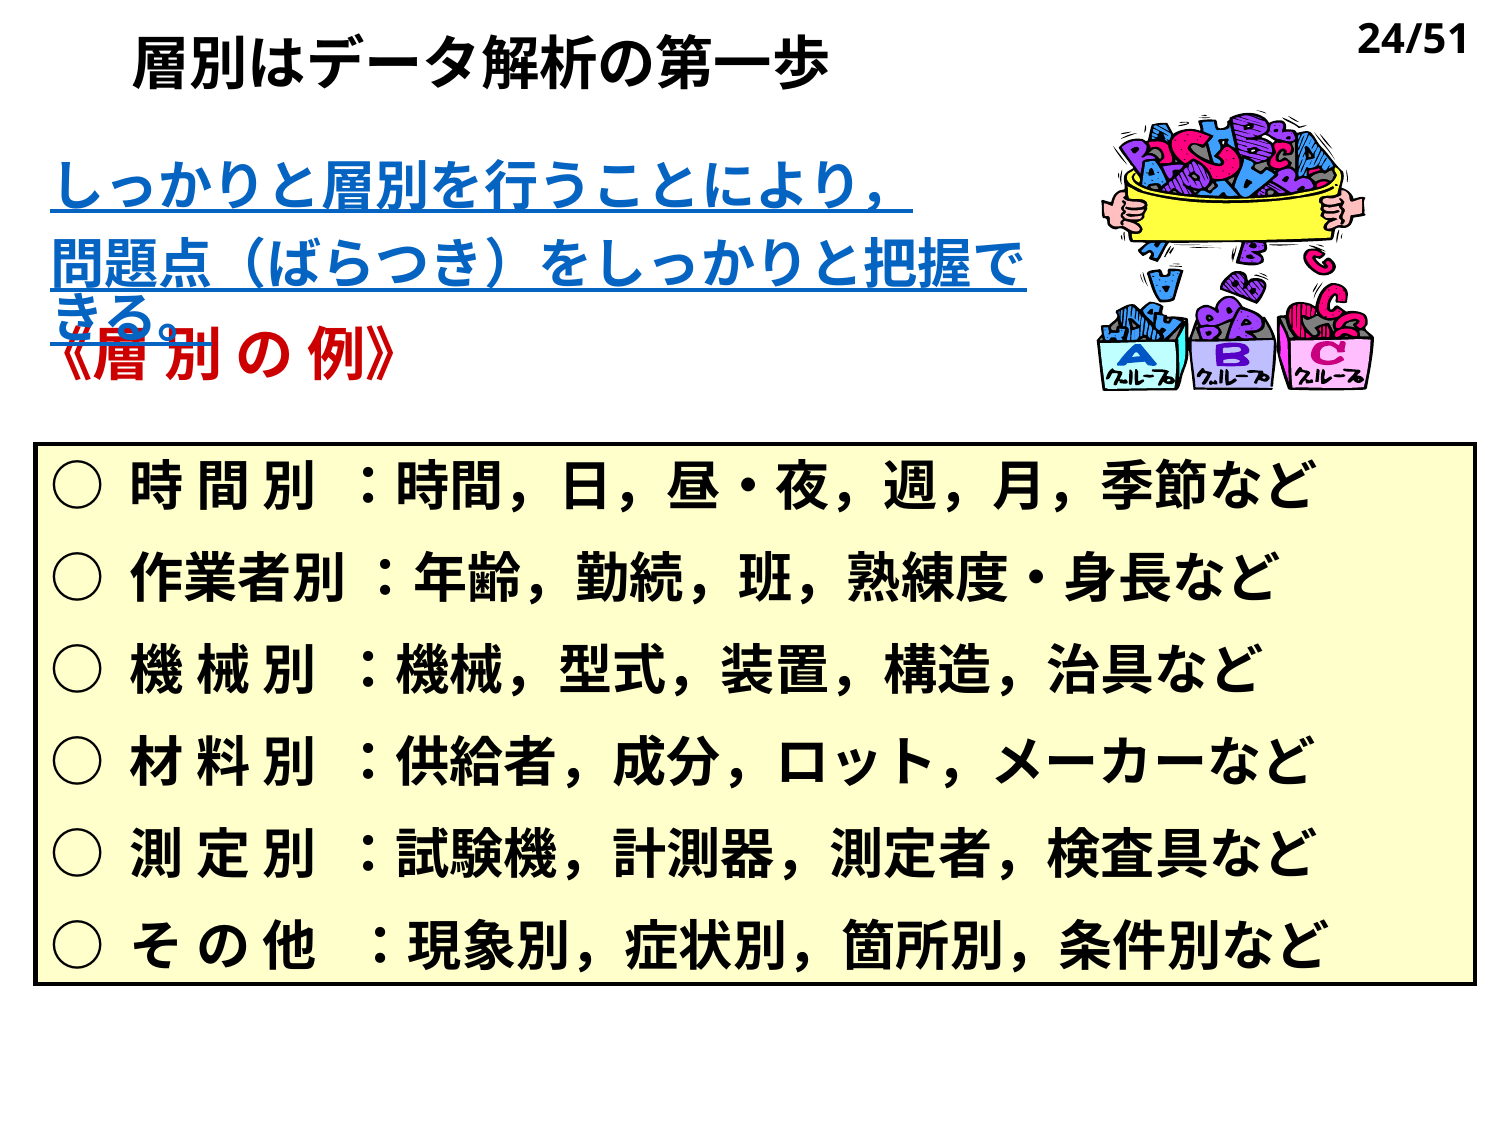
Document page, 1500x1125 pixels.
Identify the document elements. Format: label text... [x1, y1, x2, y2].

title 層別はデータ解析の第一歩 [0, 8, 1350, 125]
text_box 24/51 [1357, 18, 1500, 62]
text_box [1096, 110, 1375, 391]
text_box ○ 時 間 別 ：時間，日，昼・夜，週，月，季節など ○ 作業者別 ：年齢，勤続，班，熟練度・身長など ○ 機 械 別 ：機械，型式，装置，構造，治具など ○ 材 料 別 ：供給者，成分，ロット，メーカーなど ○ 測 定 別 ：試験機，計測器，測定者，検査具など ○ そ の 他 ：現象別，症状別，箇所別，条件別など [35, 443, 1475, 984]
text_box 《層 別 の 例》 [20, 309, 750, 395]
text_box しっかりと層別を行うことにより， 問題点（ばらつき）をしっかりと把握できる。 [35, 143, 1050, 316]
